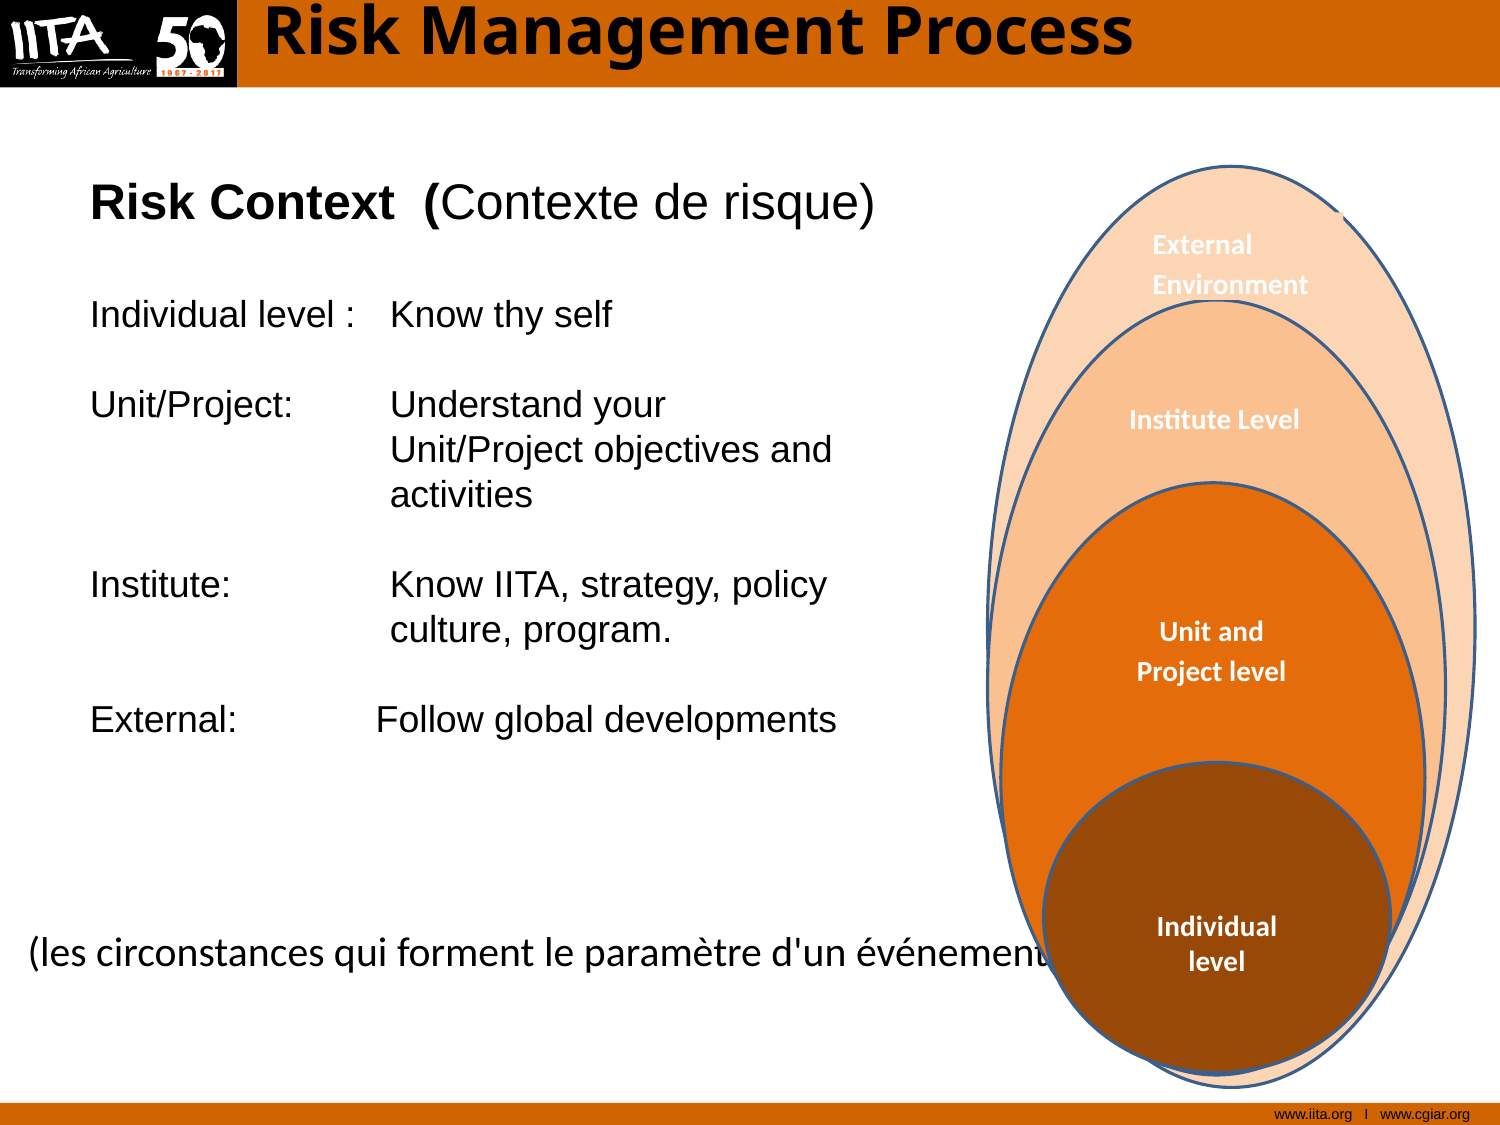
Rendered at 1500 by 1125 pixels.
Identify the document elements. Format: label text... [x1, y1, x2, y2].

title Risk Management Process [262, 0, 1475, 88]
text_box Risk Context (Contexte de risque) Individual level : Know thy self Unit/Project: Understand your Unit/Project objectives and activities Institute: Know IITA, strategy, policy culture, program. External: Follow global developments [74, 162, 913, 928]
text_box [1150, 1063, 1313, 1090]
text_box [1174, 1070, 1256, 1077]
picture [11, 15, 225, 79]
text_box External Environment [1137, 212, 1344, 300]
text_box Unit and Project level [1099, 599, 1324, 700]
text_box [1041, 760, 1393, 1075]
text_box Institute Level [1114, 387, 1320, 463]
text_box [999, 481, 1427, 976]
text_box Individual level [1118, 900, 1316, 979]
text_box [985, 300, 1448, 928]
text_box [1463, 475, 1477, 779]
list (les circonstances qui forment le paramètre d'un événement) [12, 99, 1463, 1063]
